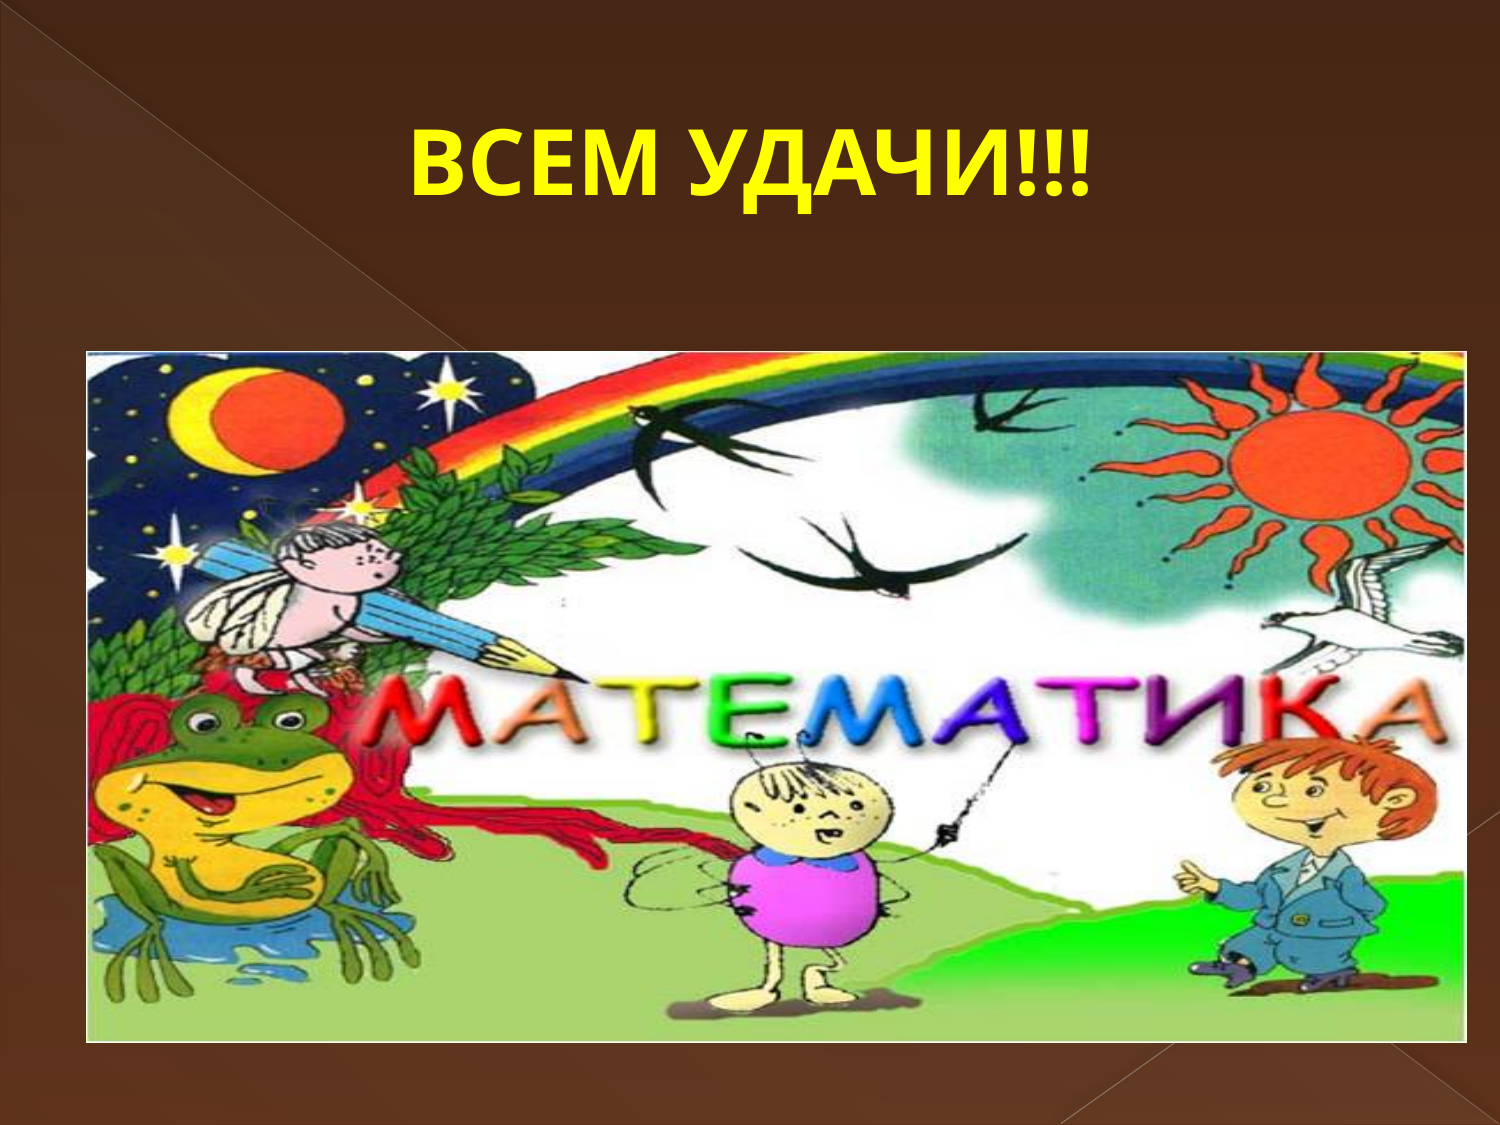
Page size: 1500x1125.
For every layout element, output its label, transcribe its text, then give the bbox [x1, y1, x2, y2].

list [86, 351, 1467, 1044]
title ВСЕМ УДАЧИ!!! [75, 43, 1425, 274]
